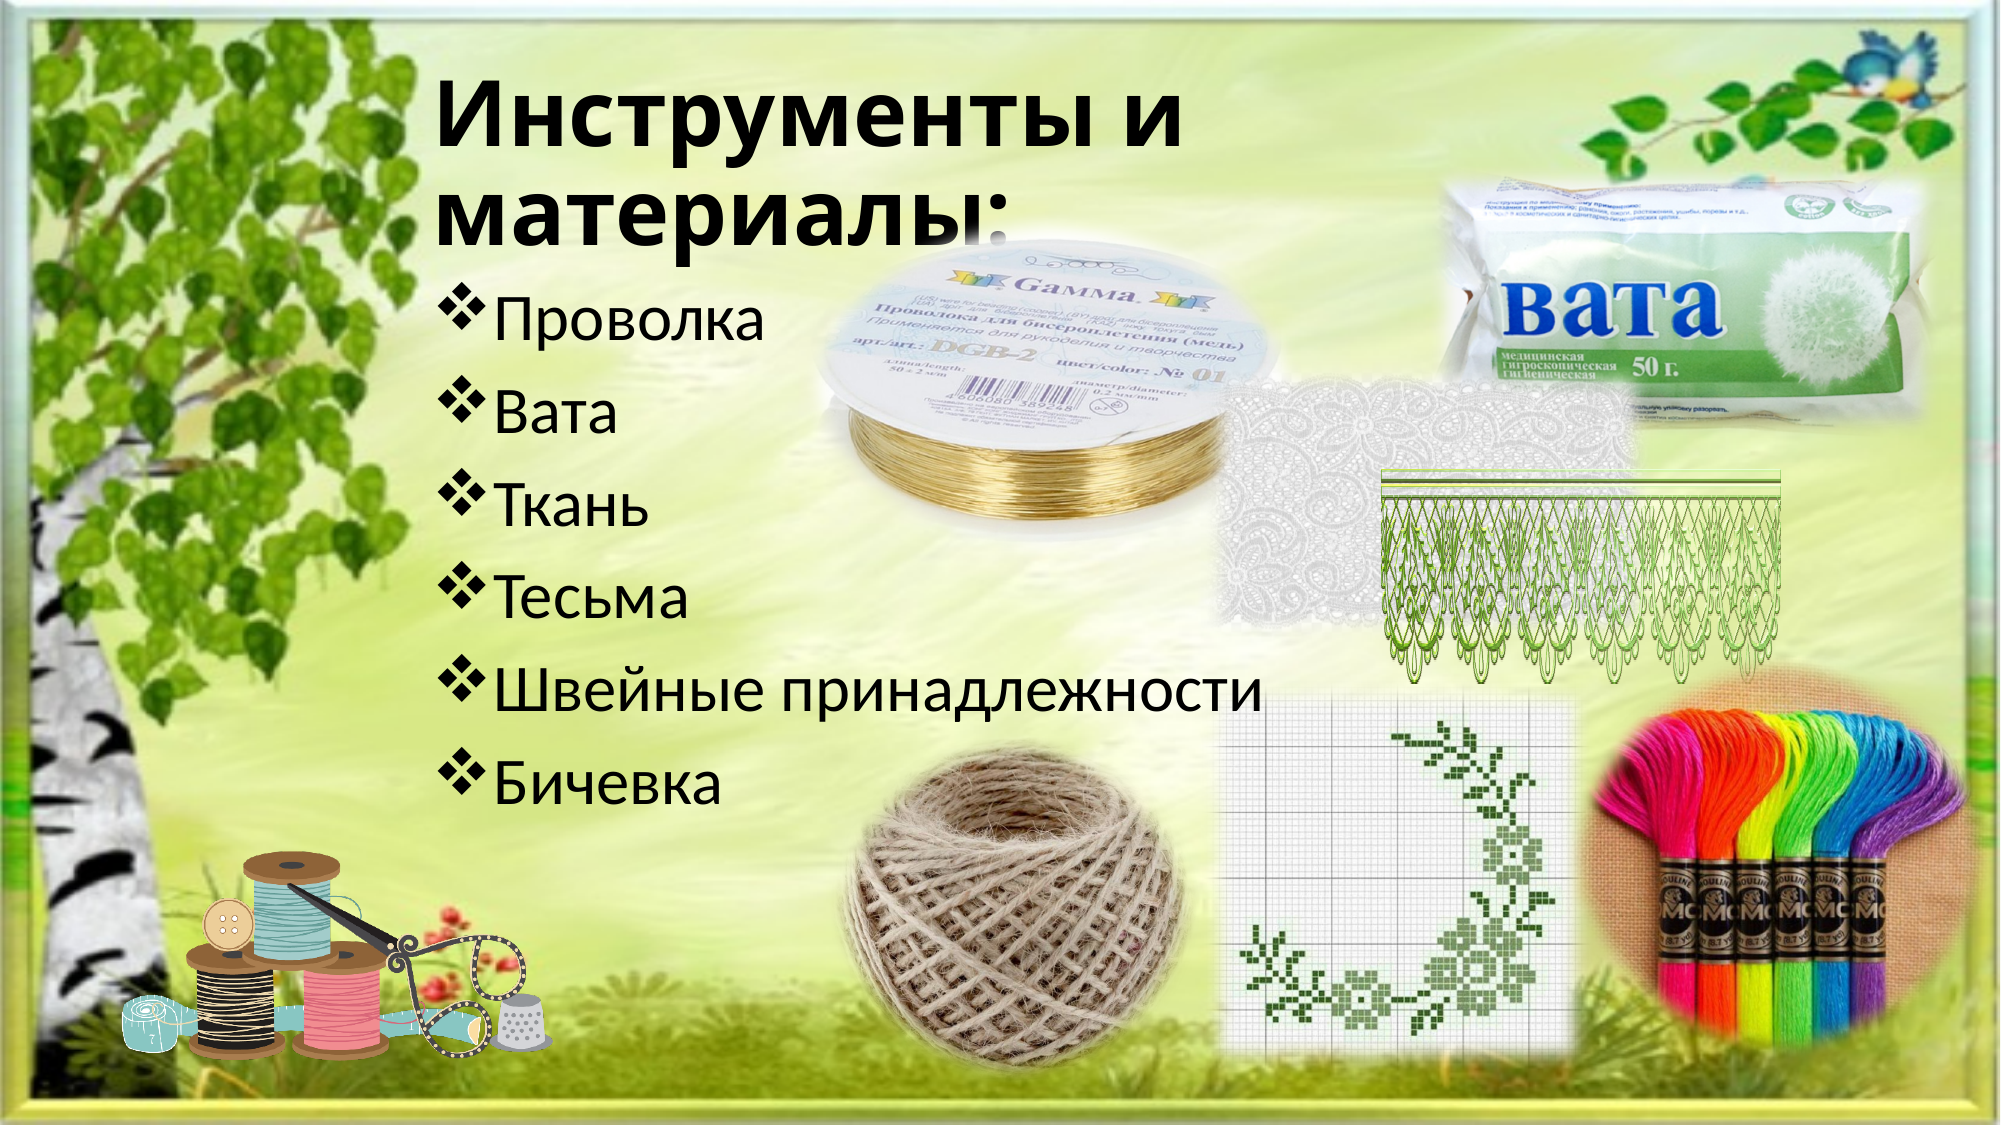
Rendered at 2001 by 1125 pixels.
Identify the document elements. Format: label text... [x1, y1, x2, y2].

title Инструменты и материалы: [417, 57, 1547, 276]
picture [0, 0, 2001, 1125]
list Проволка Вата Ткань Тесьма Швейные принадлежности Бичевка [417, 275, 1346, 989]
